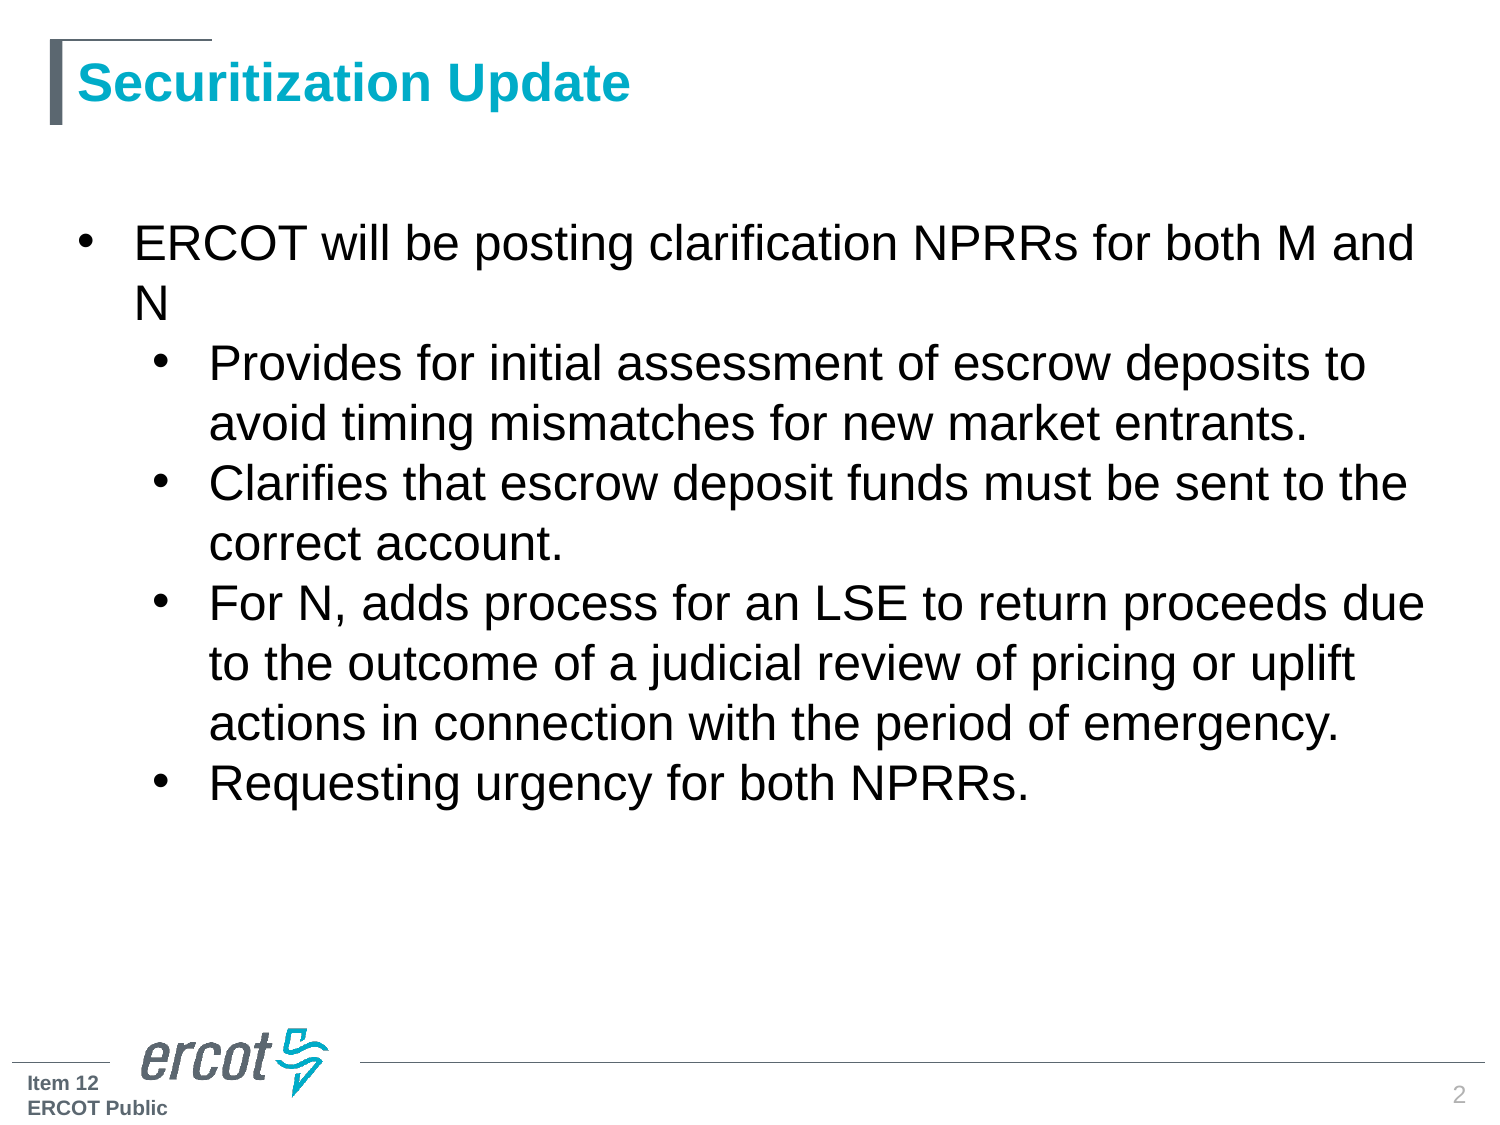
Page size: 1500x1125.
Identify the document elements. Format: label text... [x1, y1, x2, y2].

title Securitization Update [62, 39, 1438, 134]
picture [137, 1024, 332, 1100]
slide_number 2 [1437, 1076, 1475, 1112]
text_box ERCOT will be posting clarification NPRRs for both M and N Provides for initial assessment of escrow deposits to avoid timing mismatches for new market entrants. Clarifies that escrow deposit funds must be sent to the correct account. For N, adds process for an LSE to return proceeds due to the outcome of a judicial review of pricing or uplift actions in connection with the period of emergency. Requesting urgency for both NPRRs. [62, 202, 1475, 938]
